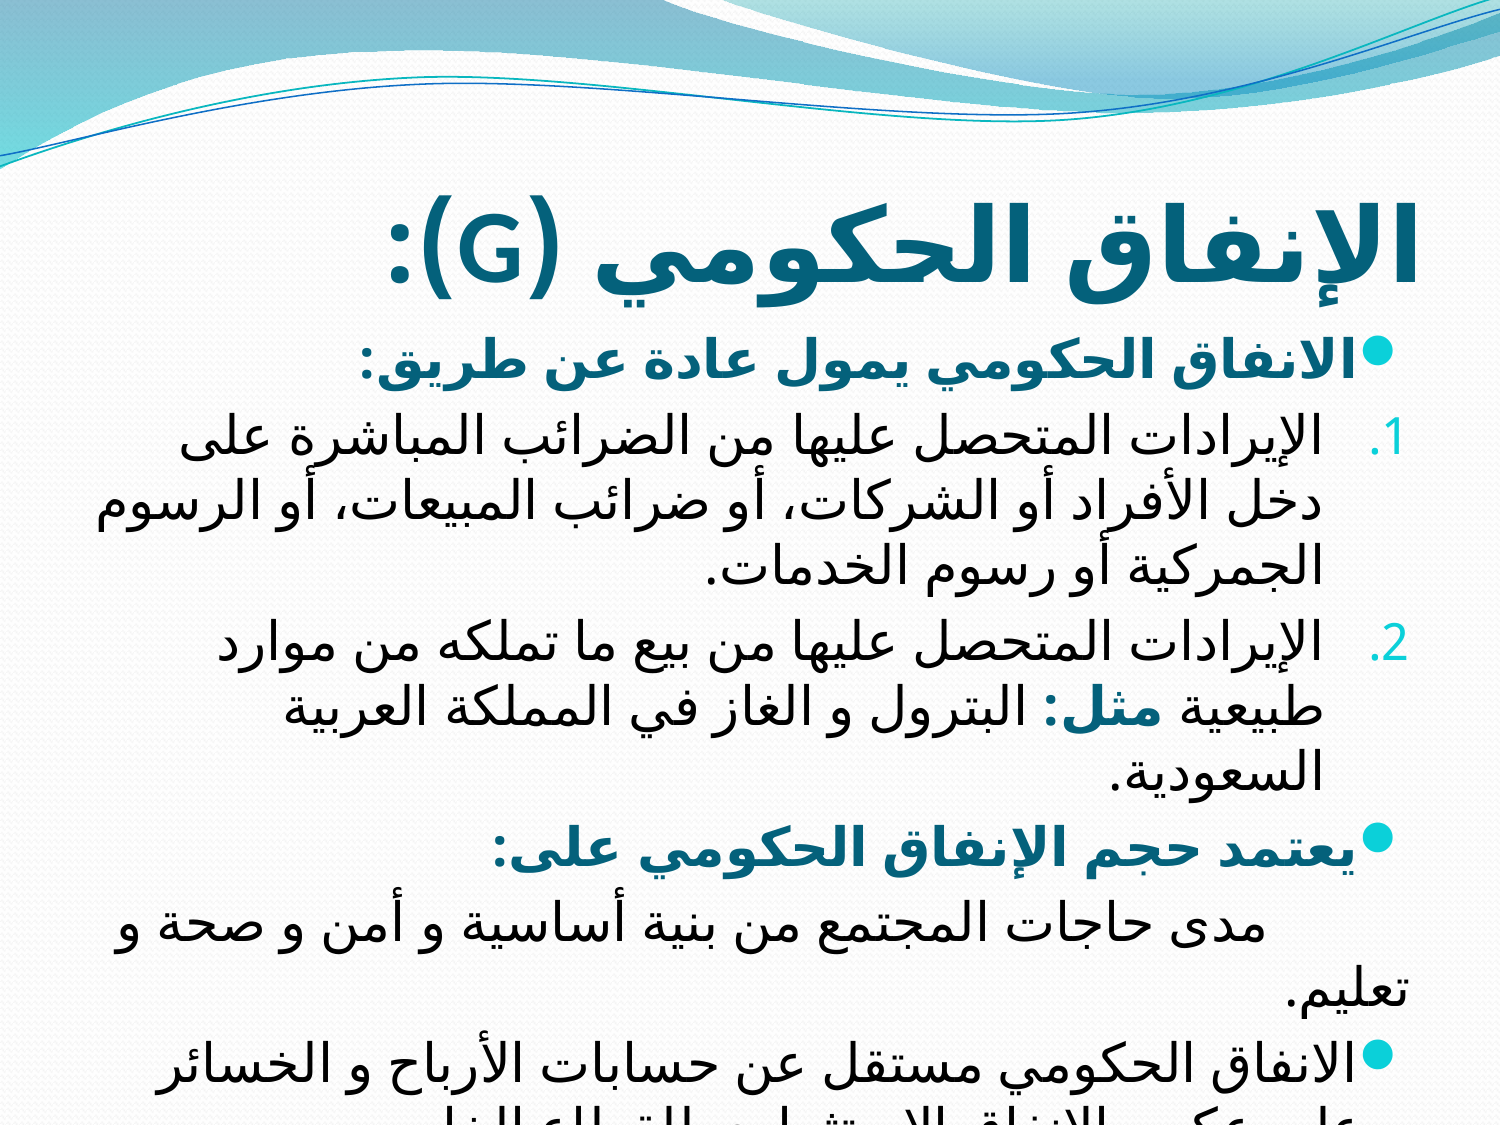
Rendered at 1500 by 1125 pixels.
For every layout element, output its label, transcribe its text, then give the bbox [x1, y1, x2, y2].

footer [437, 1042, 988, 1103]
title الإنفاق الحكومي (G): [75, 115, 1425, 303]
list الانفاق الحكومي يمول عادة عن طريق: الإيرادات المتحصل عليها من الضرائب المباشرة على دخل الأفراد أو الشركات، أو ضرائب المبيعات، أو الرسوم الجمركية أو رسوم الخدمات. الإيرادات المتحصل عليها من بيع ما تملكه من موارد طبيعية مثل: البترول و الغاز في المملكة العربية السعودية. يعتمد حجم الإنفاق الحكومي على: مدى حاجات المجتمع من بنية أساسية و أمن و صحة و تعليم. الانفاق الحكومي مستقل عن حسابات الأرباح و الخسائر على عكس الانفاق الاستثماري للقطاع الخاص. [75, 317, 1425, 1038]
